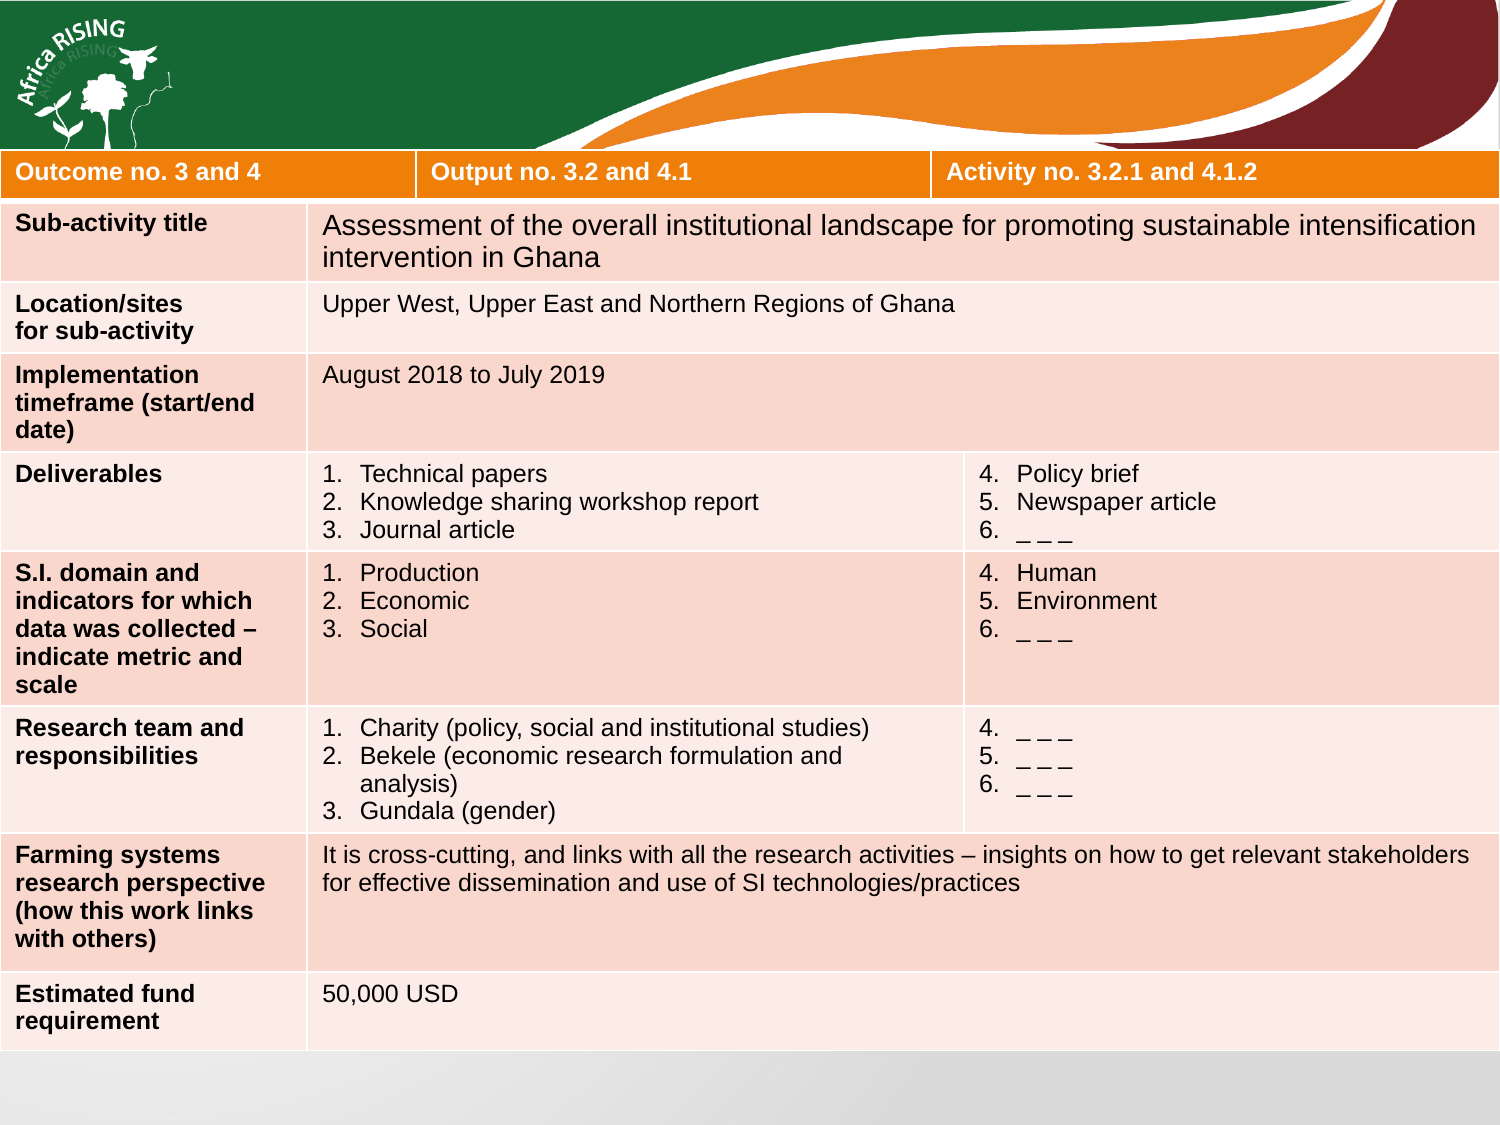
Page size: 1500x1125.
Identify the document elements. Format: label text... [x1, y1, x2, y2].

table_header Activity no. 3.2.1 and 4.1.2 [932, 151, 1499, 198]
table_cell 50,000 USD [308, 973, 1499, 1050]
table_cell August 2018 to July 2019 [308, 354, 1499, 451]
table_cell Policy brief Newspaper article _ _ _ [965, 453, 1499, 550]
table_cell Research team and responsibilities [1, 707, 306, 832]
table_cell Estimated fund requirement [1, 973, 306, 1050]
table_cell Farming systems research perspective (how this work links with others) [1, 834, 306, 971]
table_cell Human Environment _ _ _ [965, 552, 1499, 705]
table_cell Assessment of the overall institutional landscape for promoting sustainable intensification intervention in Ghana [308, 204, 1499, 281]
table_cell _ _ _ _ _ _ _ _ _ [965, 707, 1499, 832]
table_header Output no. 3.2 and 4.1 [417, 151, 930, 198]
table_cell Deliverables [1, 453, 306, 550]
picture [0, 0, 1499, 149]
table_header Outcome no. 3 and 4 [1, 151, 415, 198]
table_cell Implementation timeframe (start/end date) [1, 354, 306, 451]
table_cell Production Economic Social [308, 552, 963, 705]
table_cell Sub-activity title [1, 204, 306, 281]
table_cell S.I. domain and indicators for which data was collected – indicate metric and scale [1, 552, 306, 705]
table_cell Upper West, Upper East and Northern Regions of Ghana [308, 283, 1499, 352]
table_cell Technical papers Knowledge sharing workshop report Journal article [308, 453, 963, 550]
table_cell It is cross-cutting, and links with all the research activities – insights on how to get relevant stakeholders for effective dissemination and use of SI technologies/practices [308, 834, 1499, 971]
table_cell Location/sites for sub-activity [1, 283, 306, 352]
table_cell Charity (policy, social and institutional studies) Bekele (economic research formulation and analysis) Gundala (gender) [308, 707, 963, 832]
